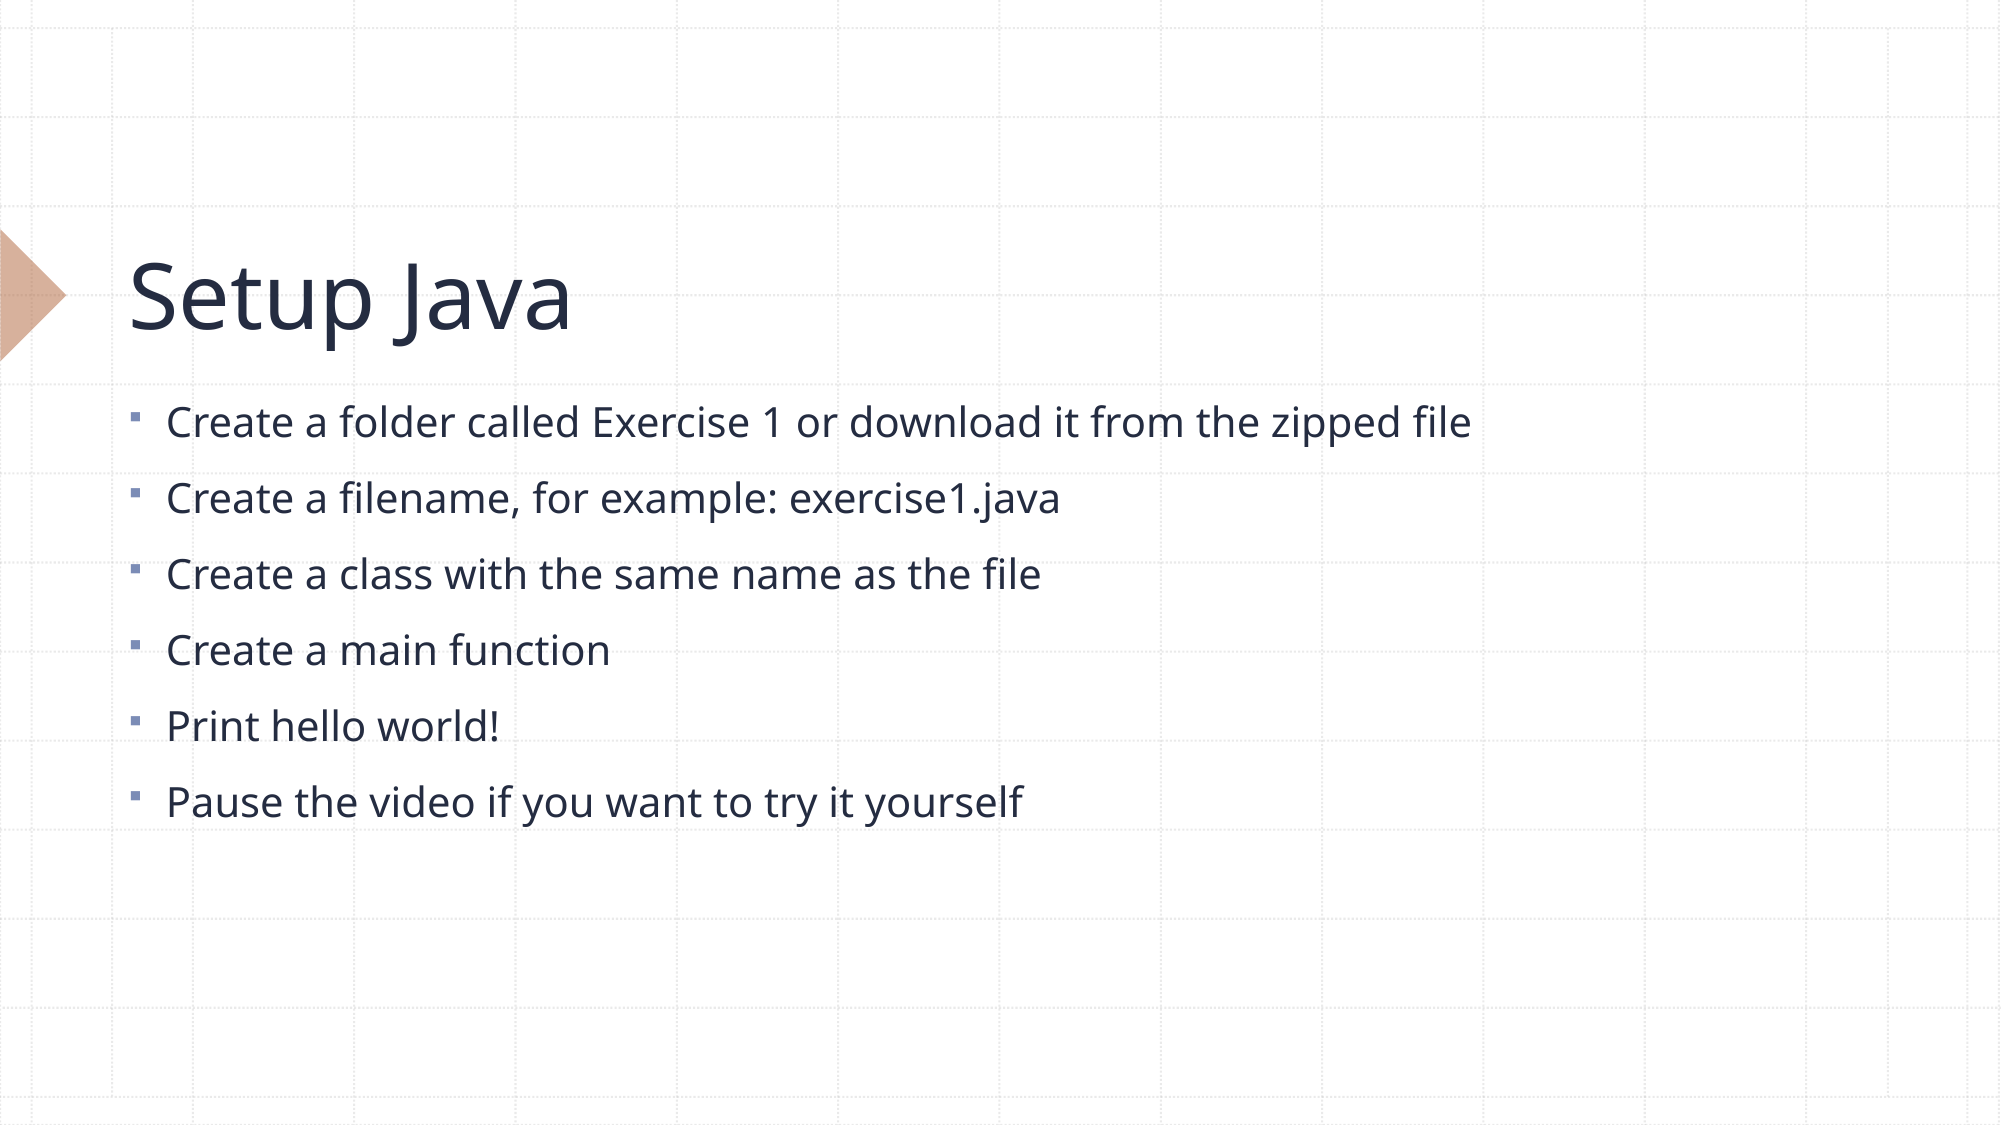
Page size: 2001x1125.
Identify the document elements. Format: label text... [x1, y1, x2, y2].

title Setup Java [113, 119, 1808, 356]
list Create a folder called Exercise 1 or download it from the zipped file Create a filename, for example: exercise1.java Create a class with the same name as the file Create a main function Print hello world! Pause the video if you want to try it yourself [113, 383, 1808, 969]
